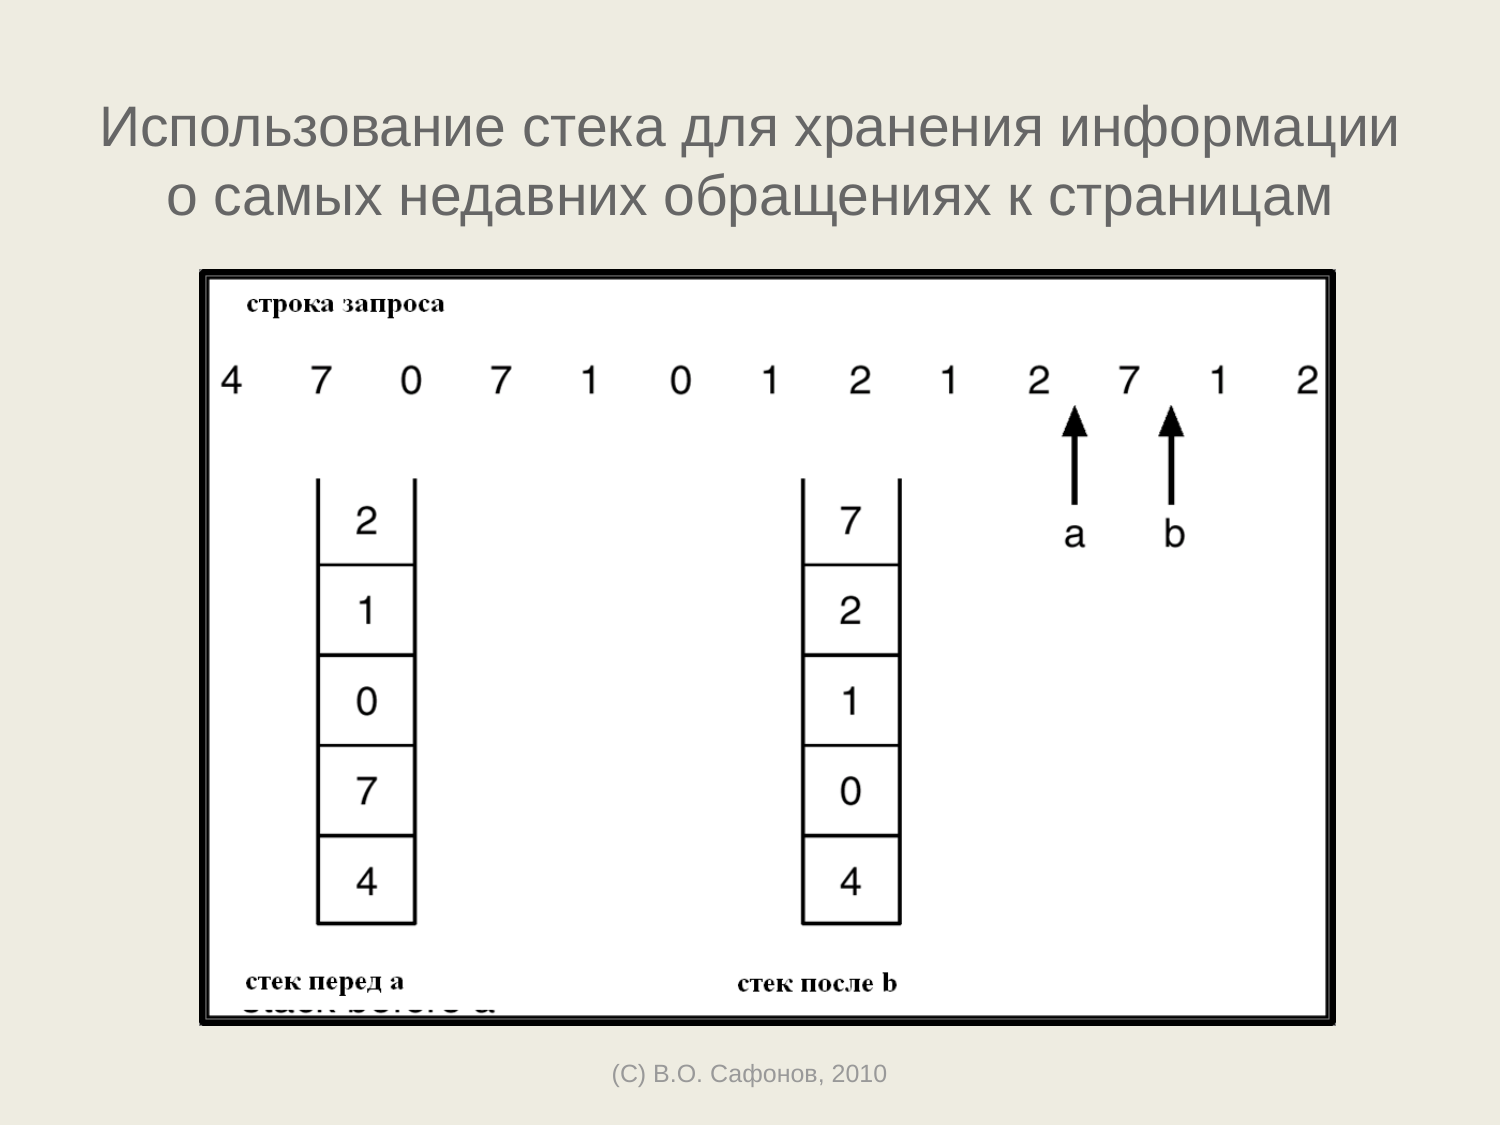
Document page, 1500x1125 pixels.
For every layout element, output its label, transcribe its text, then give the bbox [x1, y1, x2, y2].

title Использование стека для хранения информации о самых недавних обращениях к страницам [74, 49, 1426, 268]
footer (C) В.О. Сафонов, 2010 [512, 1042, 988, 1103]
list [198, 269, 1337, 1027]
